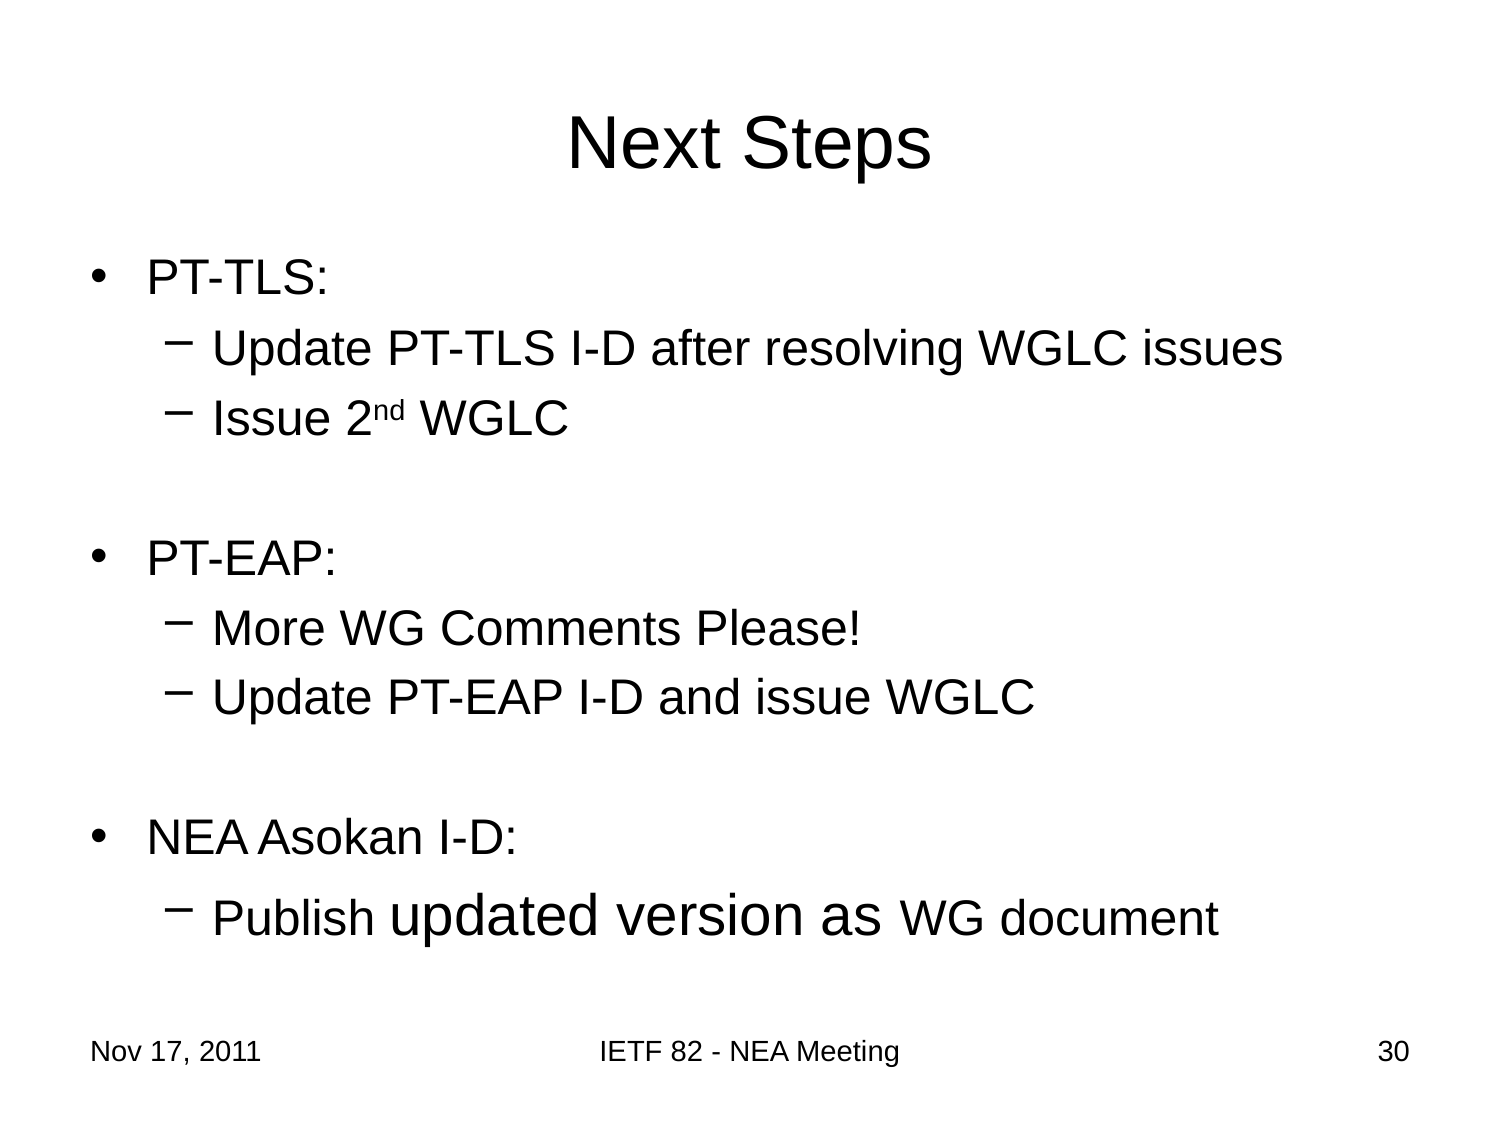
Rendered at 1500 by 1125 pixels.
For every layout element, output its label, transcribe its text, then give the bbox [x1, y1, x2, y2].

footer IETF 82 - NEA Meeting [512, 1024, 988, 1103]
title Next Steps [74, 44, 1426, 233]
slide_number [74, 1024, 426, 1103]
slide_number 30 [1074, 1024, 1426, 1103]
list PT-TLS: Update PT-TLS I-D after resolving WGLC issues Issue 2nd WGLC PT-EAP: More WG Comments Please! Update PT-EAP I-D and issue WGLC NEA Asokan I-D: Publish updated version as WG document [74, 237, 1426, 981]
